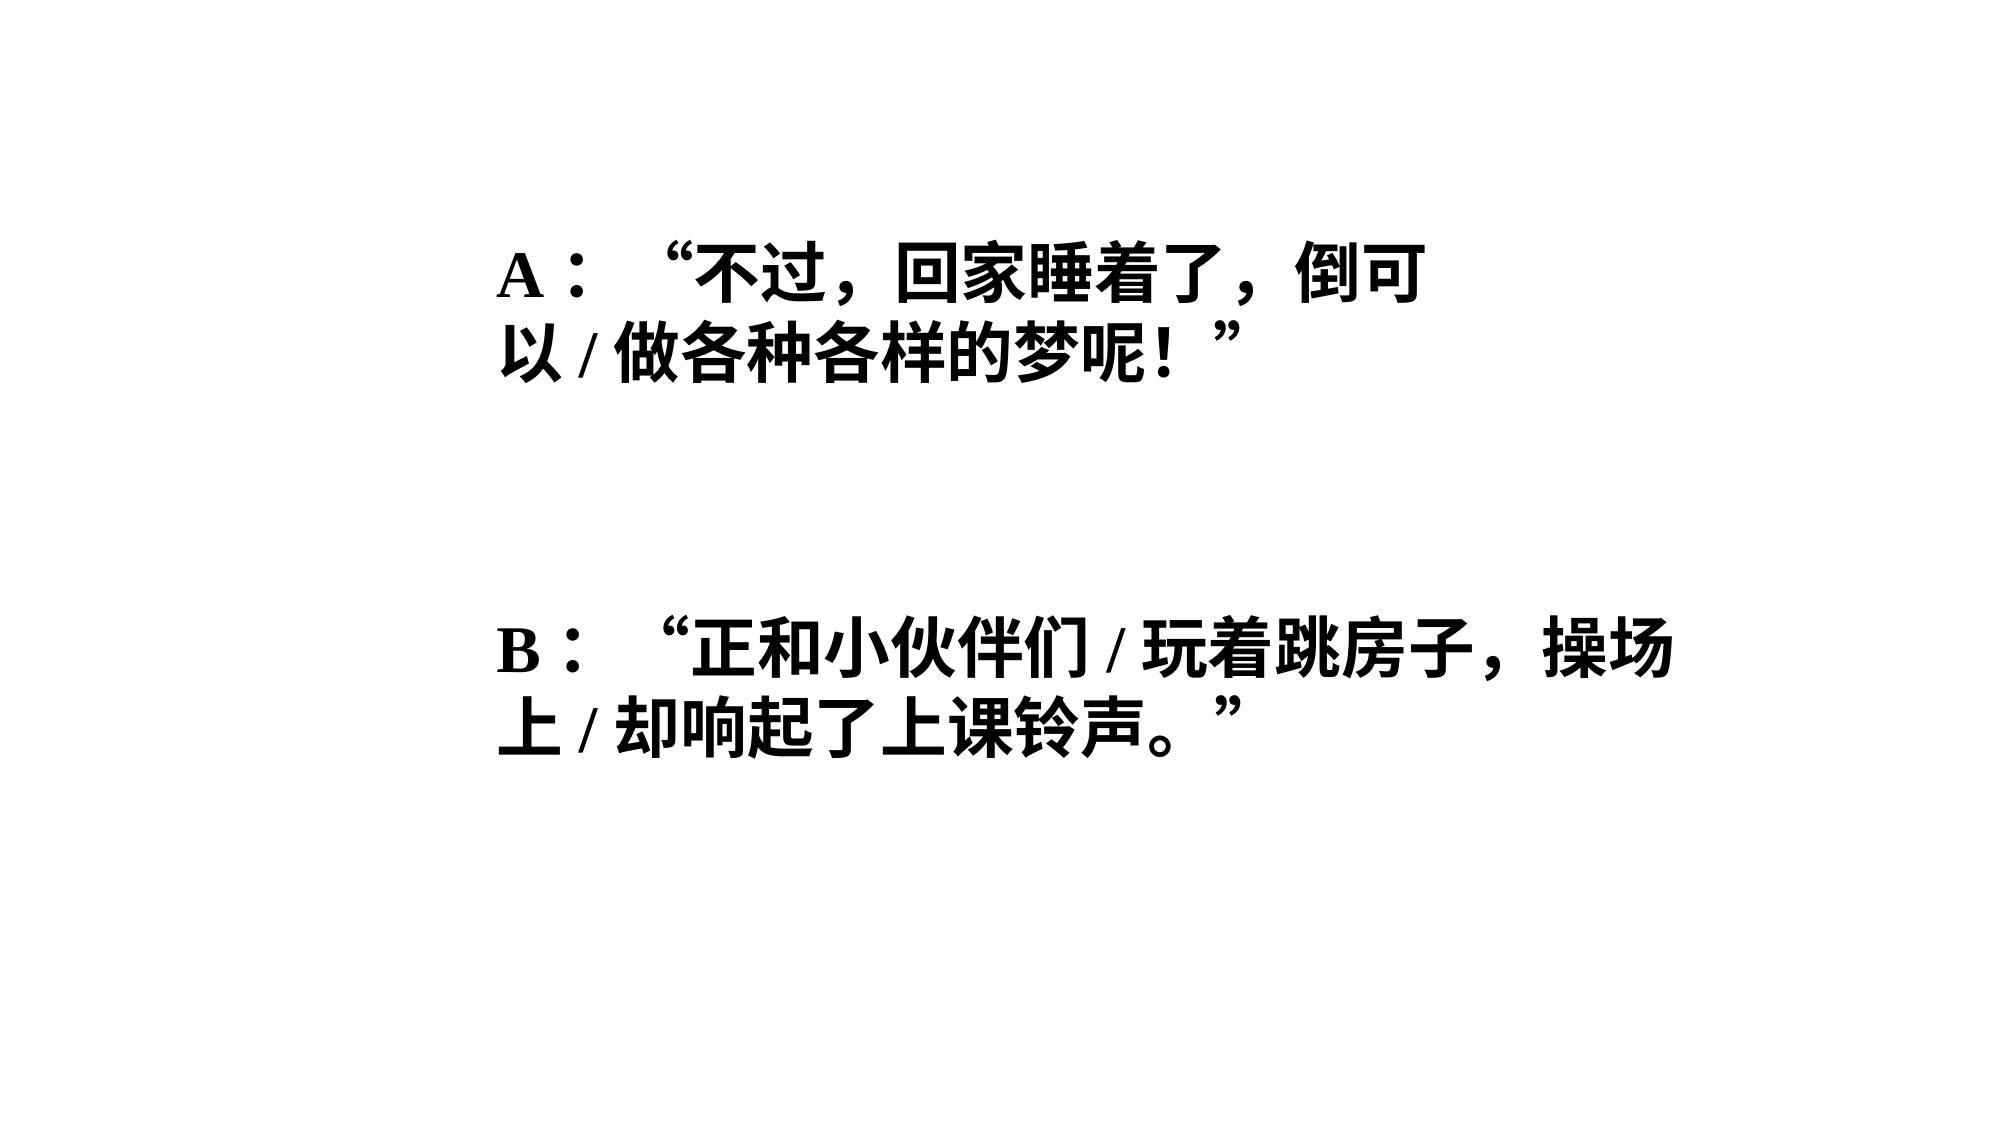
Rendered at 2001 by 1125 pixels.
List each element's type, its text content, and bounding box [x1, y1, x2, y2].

text_box A：“不过，回家睡着了，倒可以/做各种各样的梦呢！” [481, 222, 1613, 398]
text_box B：“正和小伙伴们/玩着跳房子，操场上/却响起了上课铃声。” [481, 597, 1712, 773]
